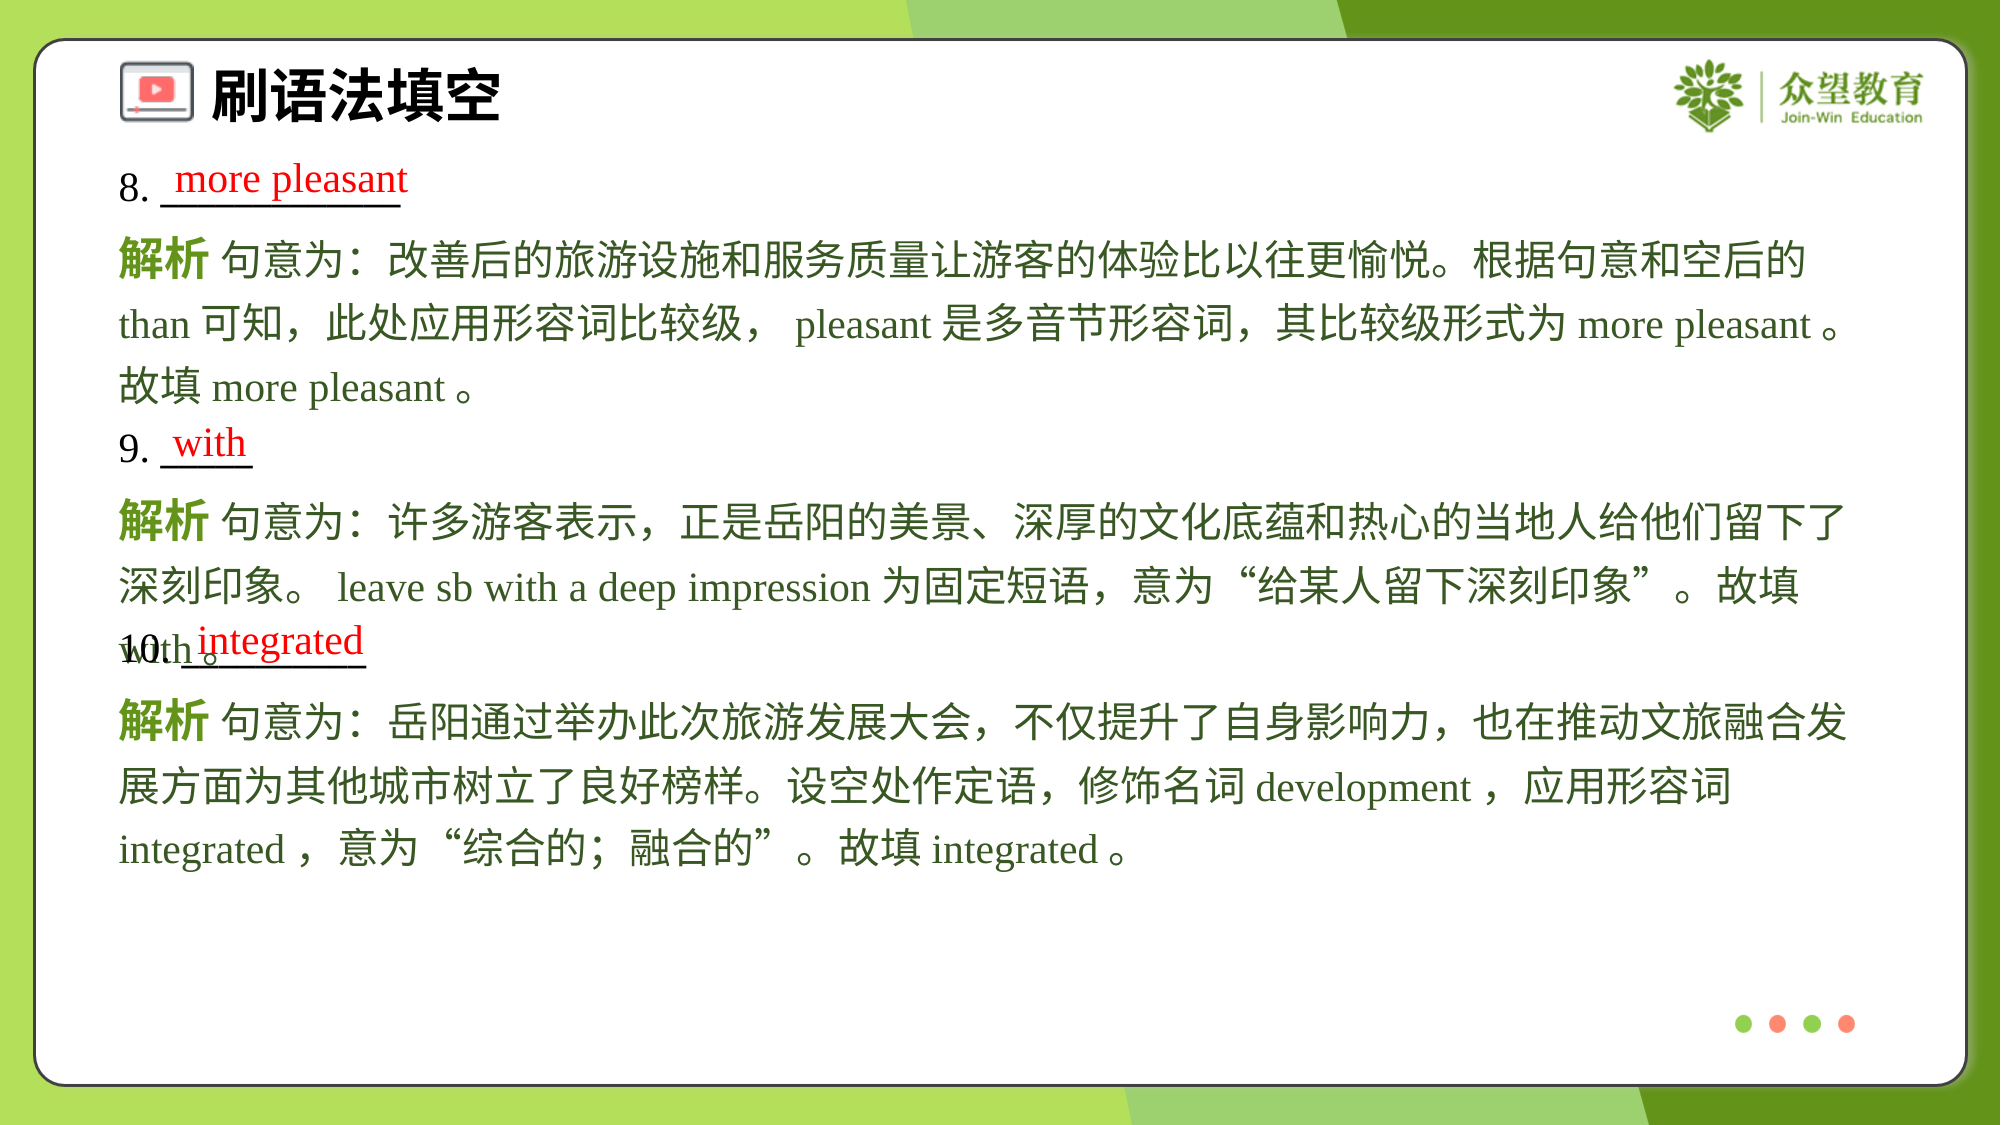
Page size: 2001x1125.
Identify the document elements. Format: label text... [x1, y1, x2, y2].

text_box integrated [192, 600, 369, 658]
text_box 8. _____________ [118, 146, 1883, 204]
text_box 解析 句意为：改善后的旅游设施和服务质量让游客的体验比以往更愉悦。根据句意和空后的than可知，此处应用形容词比较级，pleasant是多音节形容词，其比较级形式为more pleasant。故填more pleasant。 [118, 215, 1883, 405]
text_box 10. __________ [118, 608, 1883, 666]
text_box 解析 句意为：岳阳通过举办此次旅游发展大会，不仅提升了自身影响力，也在推动文旅融合发展方面为其他城市树立了良好榜样。设空处作定语，修饰名词development，应用形容词integrated，意为“综合的；融合的”。故填integrated。 [118, 678, 1883, 868]
picture [0, 0, 2000, 1125]
text_box 9. _____ [118, 408, 1883, 466]
text_box more pleasant [165, 138, 418, 196]
text_box with [167, 402, 252, 460]
text_box 解析 句意为：许多游客表示，正是岳阳的美景、深厚的文化底蕴和热心的当地人给他们留下了深刻印象。leave sb with a deep impression为固定短语，意为“给某人留下深刻印象”。故填with。 [118, 478, 1883, 605]
